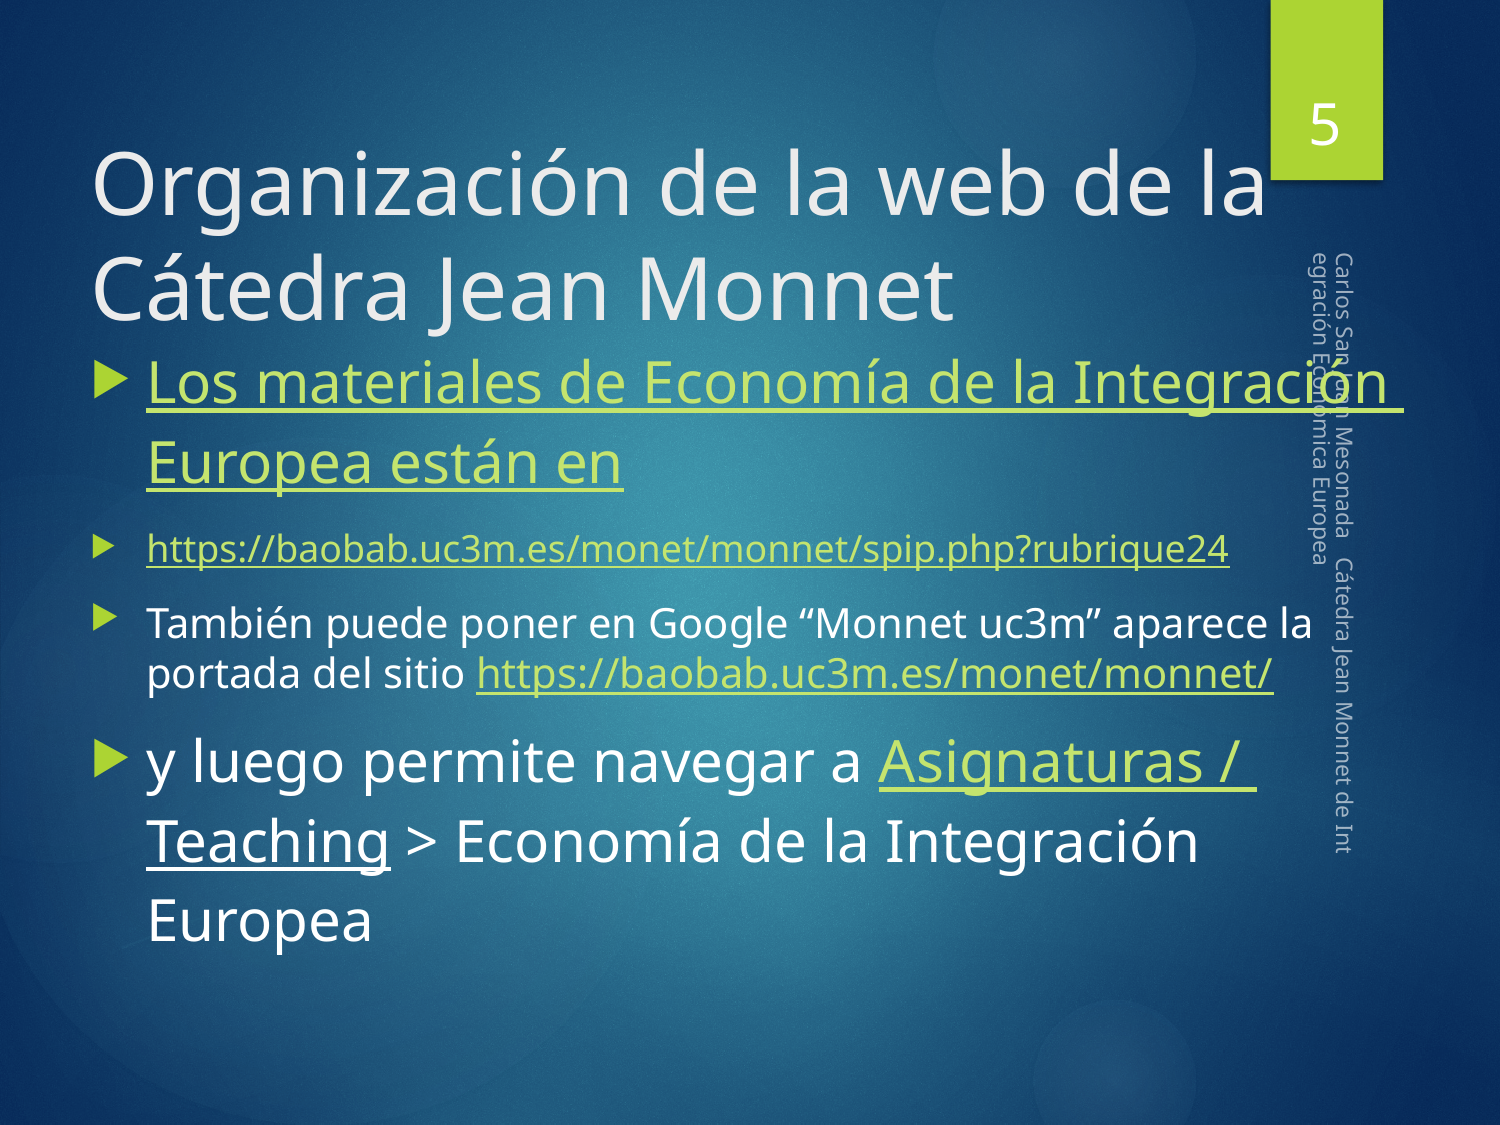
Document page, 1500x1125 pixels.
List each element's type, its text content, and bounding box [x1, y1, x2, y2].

slide_number 5 [1273, 48, 1378, 175]
list Los materiales de Economía de la Integración Europea están en https://baobab.uc3m.es/monet/monnet/spip.php?rubrique24 También puede poner en Google “Monnet uc3m” aparece la portada del sitio https://baobab.uc3m.es/monet/monnet/ y luego permite navegar a Asignaturas / Teaching > Economía de la Integración Europea [75, 338, 1425, 1005]
footer Carlos San Juan Mesonada Cátedra Jean Monnet de Integración Económica Europea [1320, 237, 1358, 871]
title Organización de la web de la Cátedra Jean Monnet [75, 120, 1425, 233]
